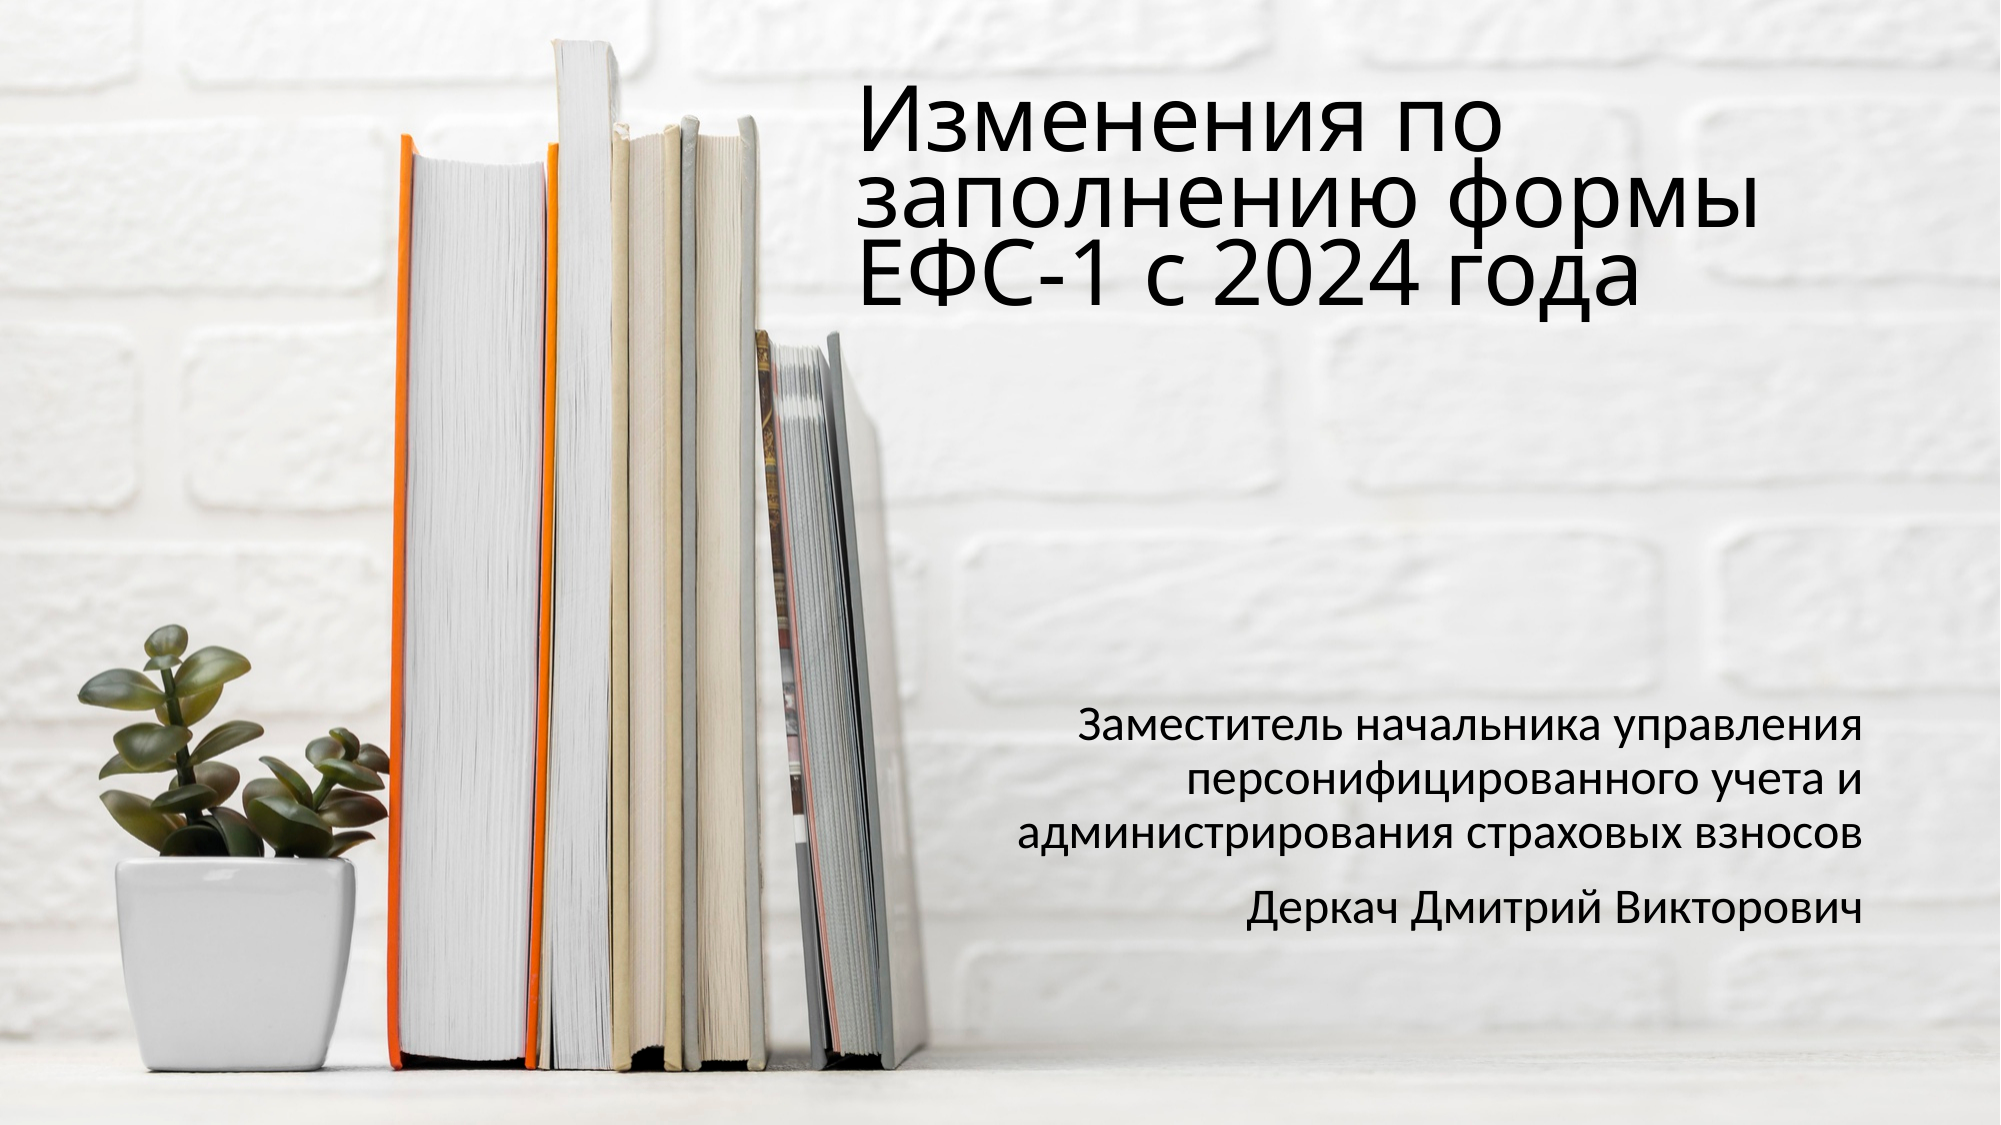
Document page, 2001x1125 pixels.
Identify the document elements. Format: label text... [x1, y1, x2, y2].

picture [0, 0, 2000, 1125]
text_box Заместитель начальника управления персонифицированного учета и администрирования страховых взносов Деркач Дмитрий Викторович [834, 689, 1879, 962]
text_box Изменения по заполнению формы ЕФС-1 с 2024 года [838, 35, 1937, 331]
